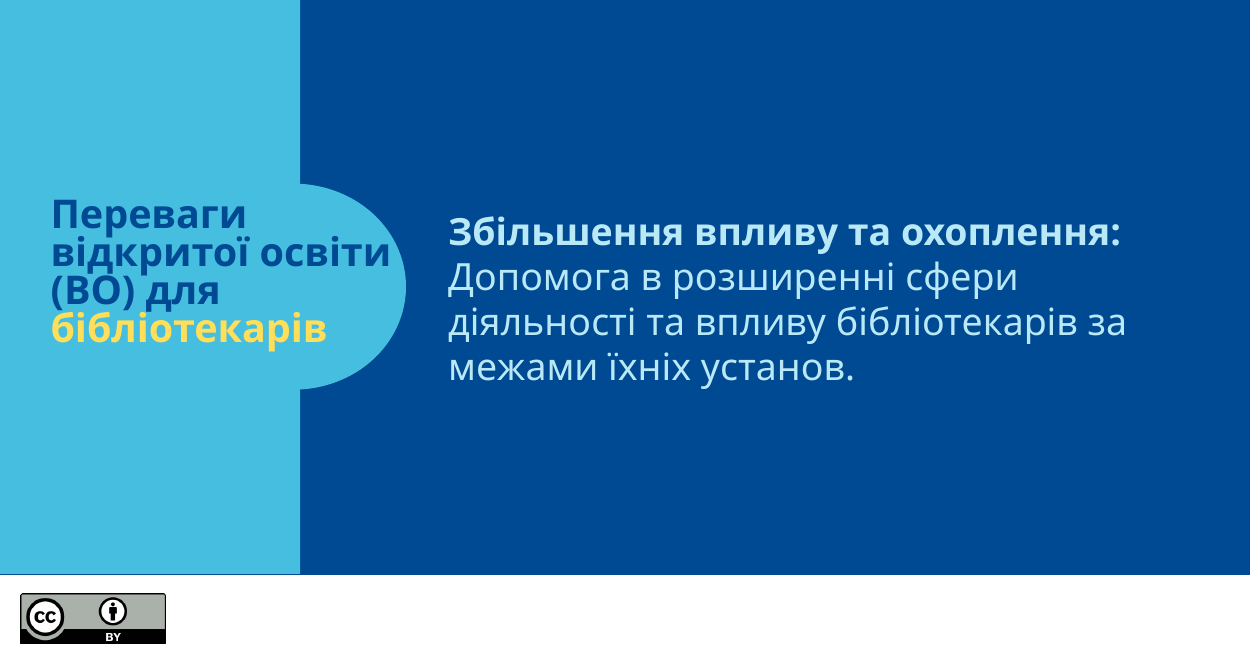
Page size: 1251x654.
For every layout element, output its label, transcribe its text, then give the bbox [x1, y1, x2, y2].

text_box [220, 365, 367, 390]
text_box [0, 582, 1250, 654]
text_box Переваги відкритої освіти (BO) для бібліотекарів [35, 183, 427, 365]
picture [20, 592, 166, 645]
text_box Збільшення впливу та охоплення: Допомога в розширенні сфери діяльності та впливу бібліотекарів за межами їхніх установ. [435, 196, 1198, 401]
text_box [0, 0, 301, 574]
